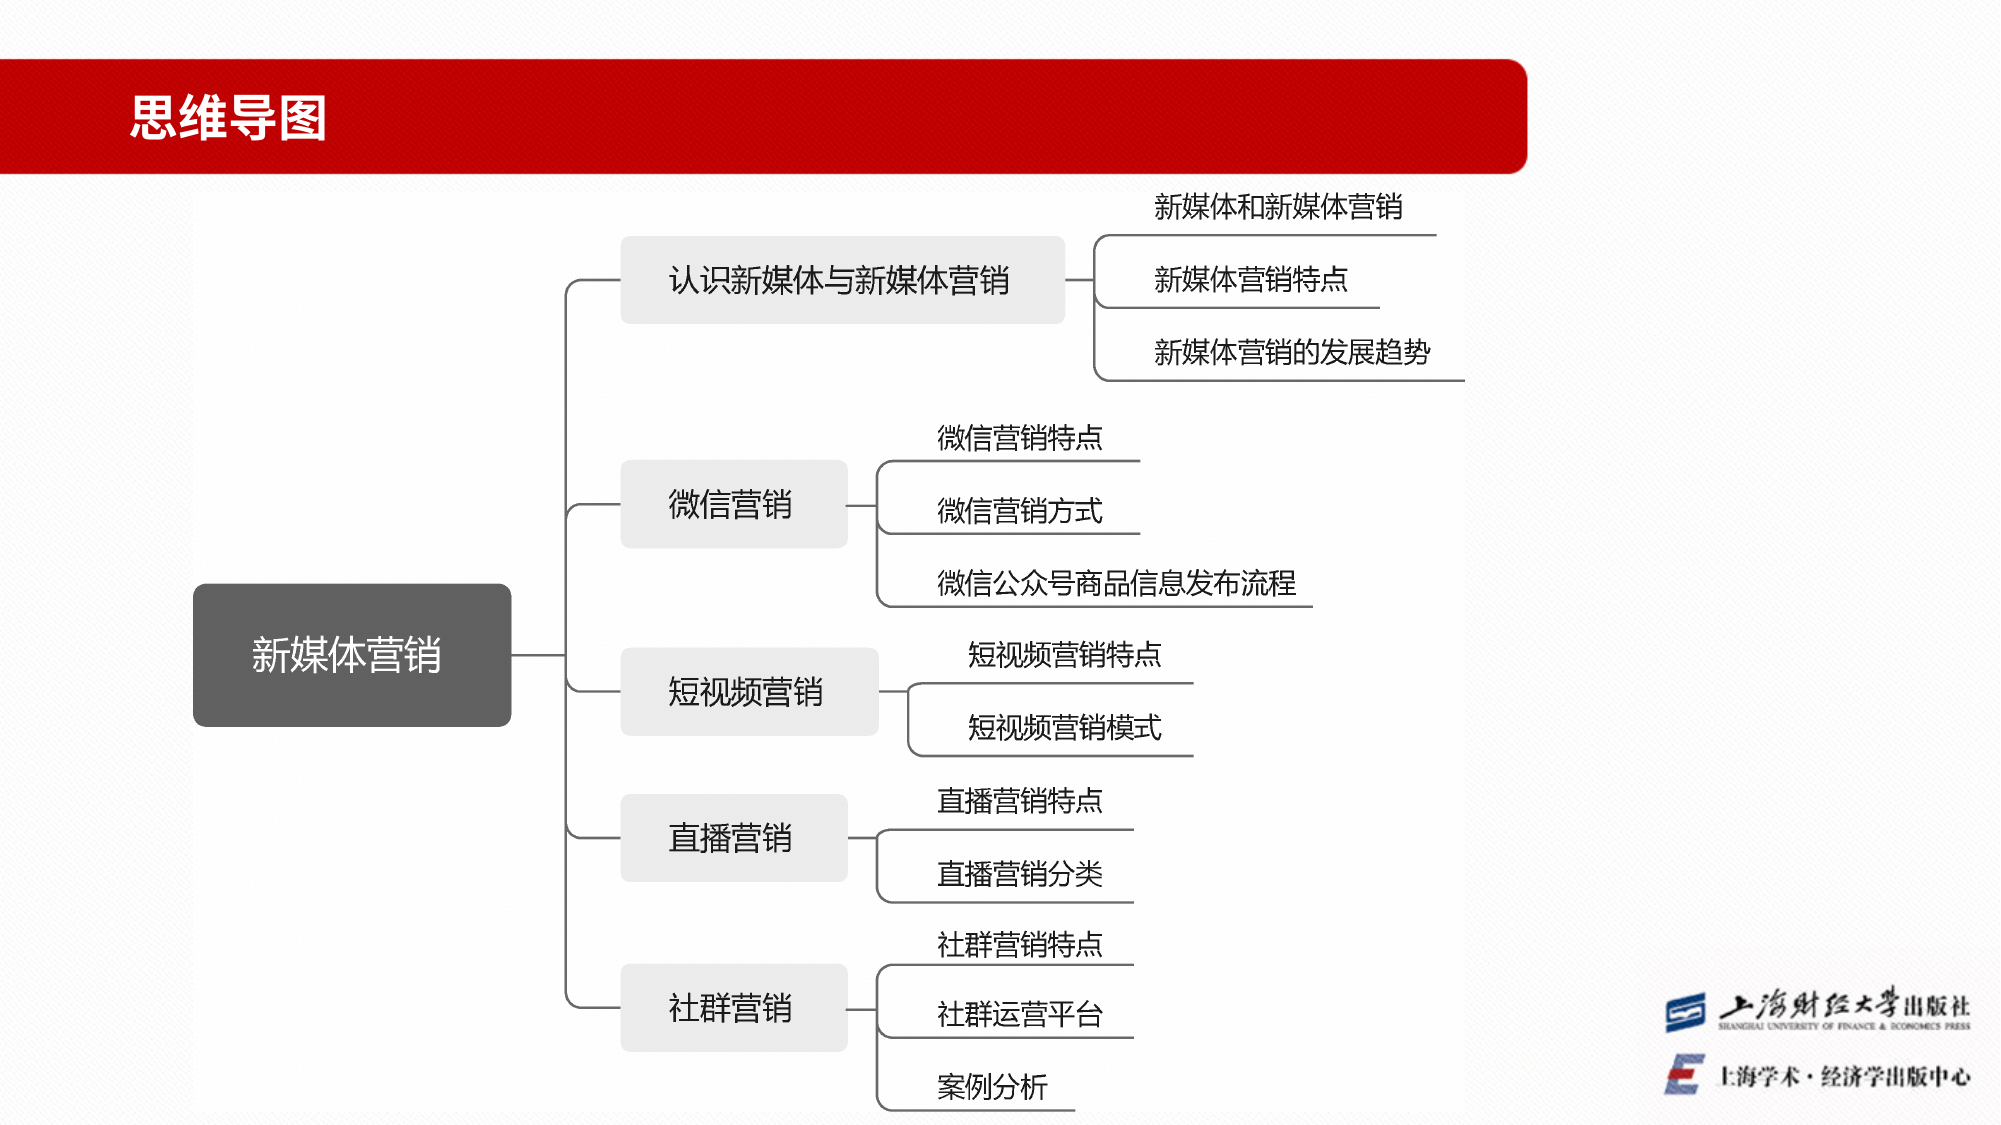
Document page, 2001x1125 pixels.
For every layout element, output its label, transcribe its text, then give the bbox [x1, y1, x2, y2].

picture [0, 0, 2001, 1125]
text_box 思维导图 [113, 54, 1754, 178]
